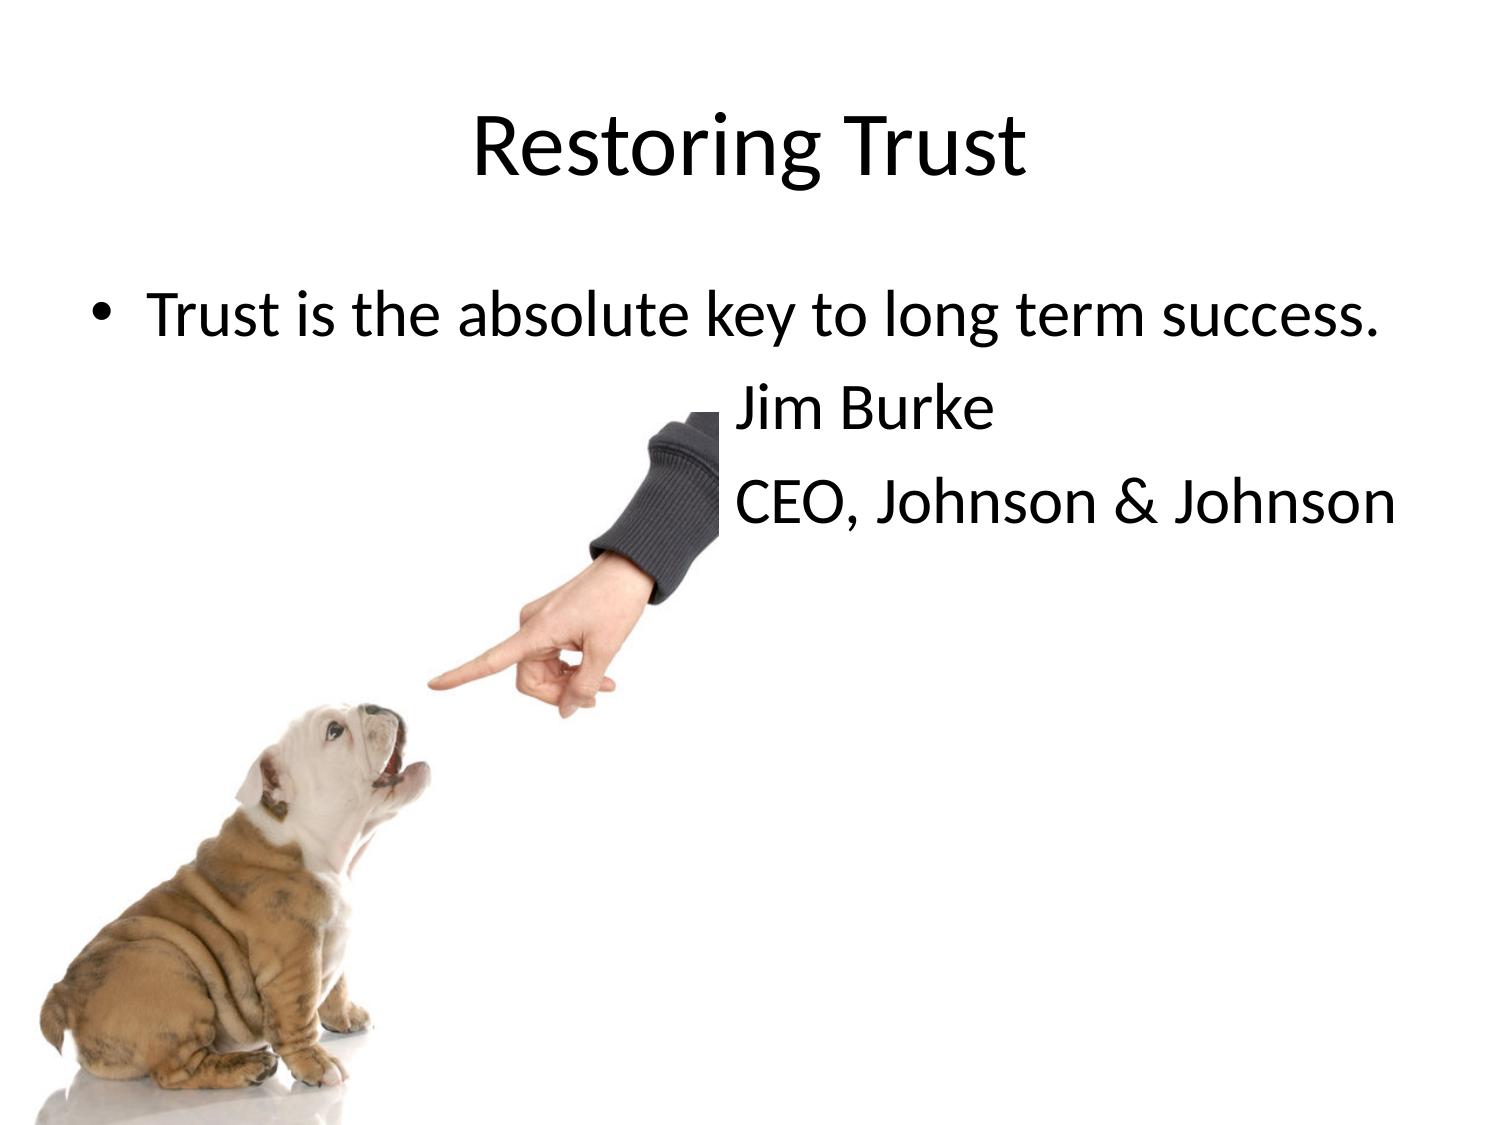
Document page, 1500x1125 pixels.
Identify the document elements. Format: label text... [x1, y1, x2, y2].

list Trust is the absolute key to long term success. Jim Burke CEO, Johnson & Johnson [75, 262, 1425, 1005]
picture [24, 412, 719, 1125]
title Restoring Trust [75, 45, 1425, 233]
